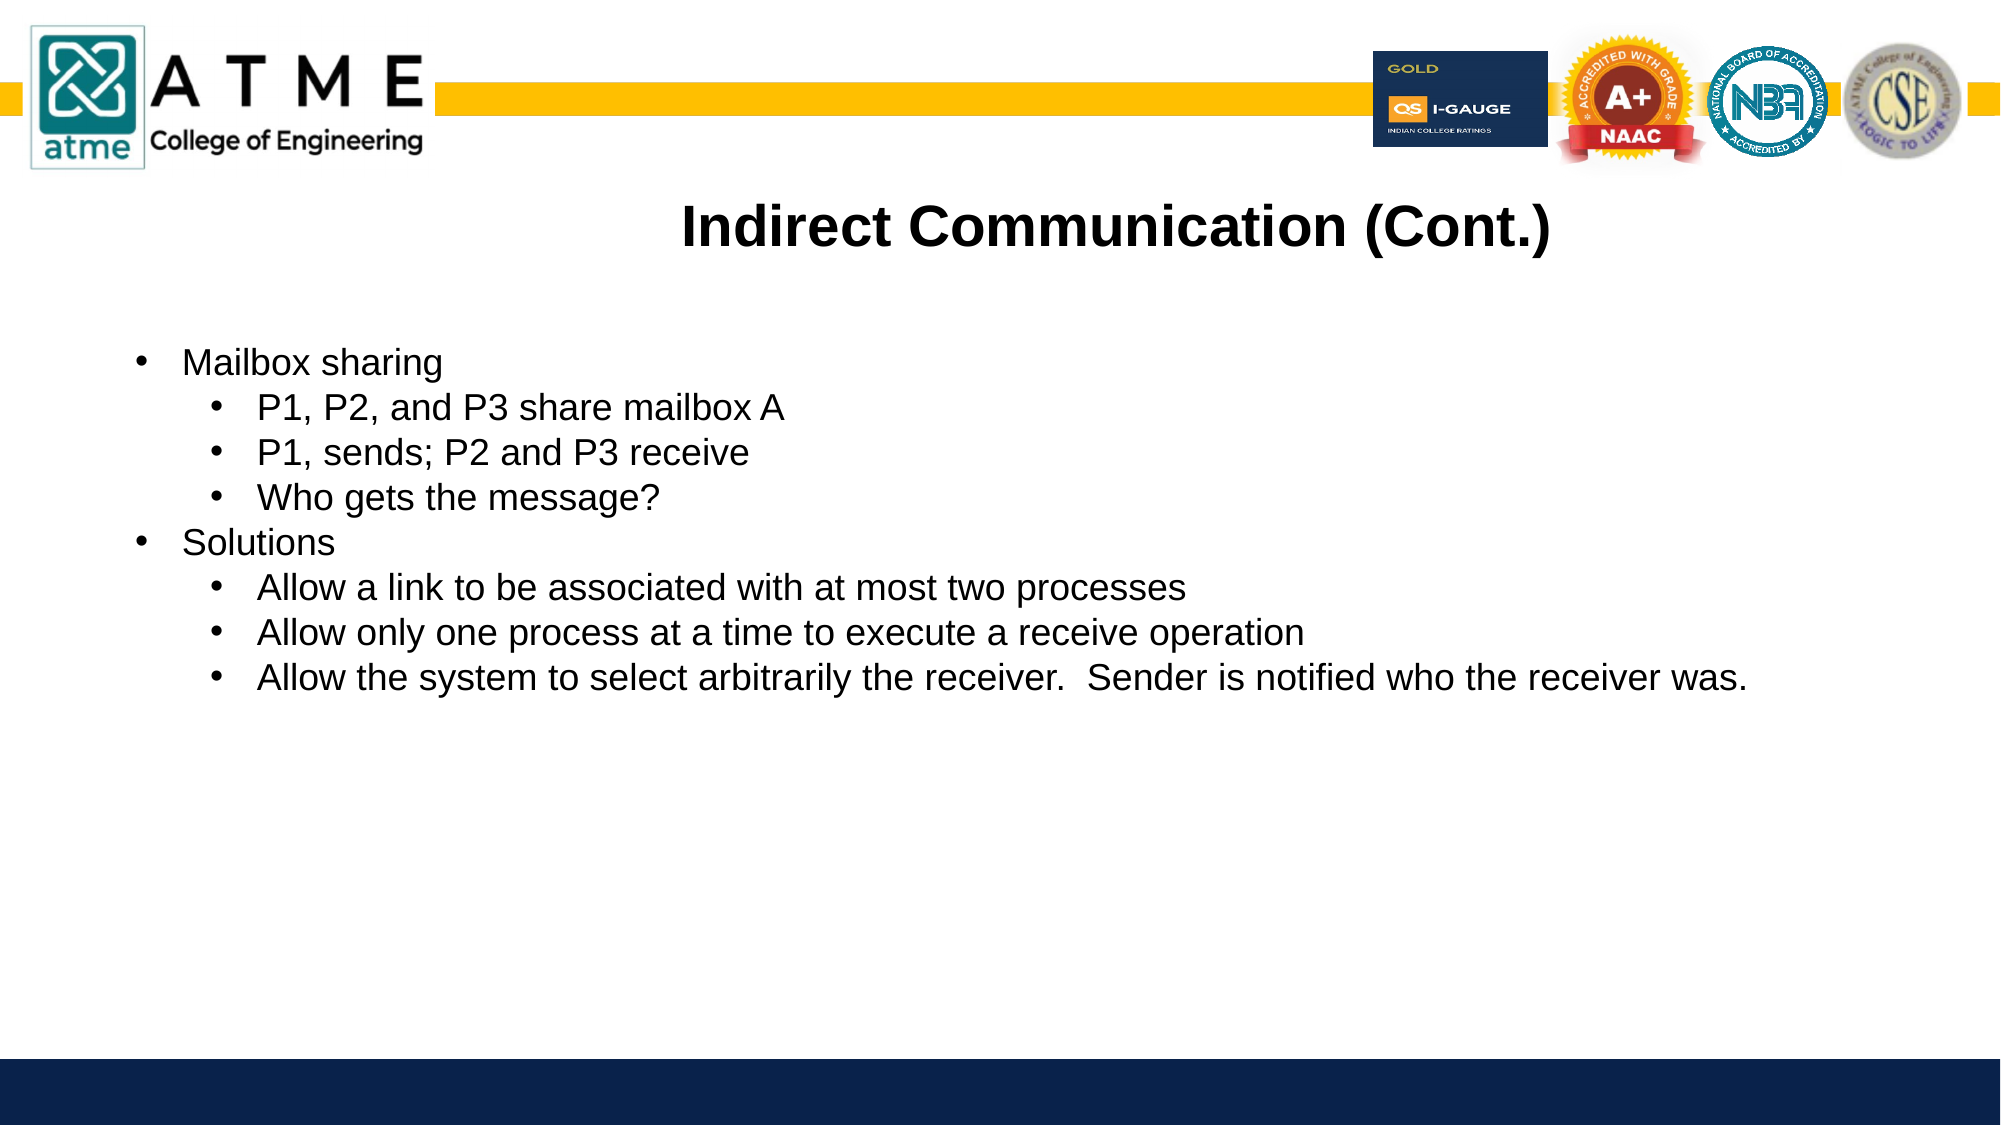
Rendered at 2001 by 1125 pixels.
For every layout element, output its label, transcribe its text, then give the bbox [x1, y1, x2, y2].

picture [22, 15, 435, 178]
picture [1840, 26, 1968, 176]
text_box Indirect Communication (Cont.) [666, 180, 1568, 266]
text_box Mailbox sharing P1, P2, and P3 share mailbox A P1, sends; P2 and P3 receive Who gets the message? Solutions Allow a link to be associated with at most two processes Allow only one process at a time to execute a receive operation Allow the system to select arbitrarily the receiver. Sender is notified who the receiver was. [120, 330, 1765, 706]
picture [1373, 20, 1828, 180]
picture [0, 1059, 2001, 1125]
